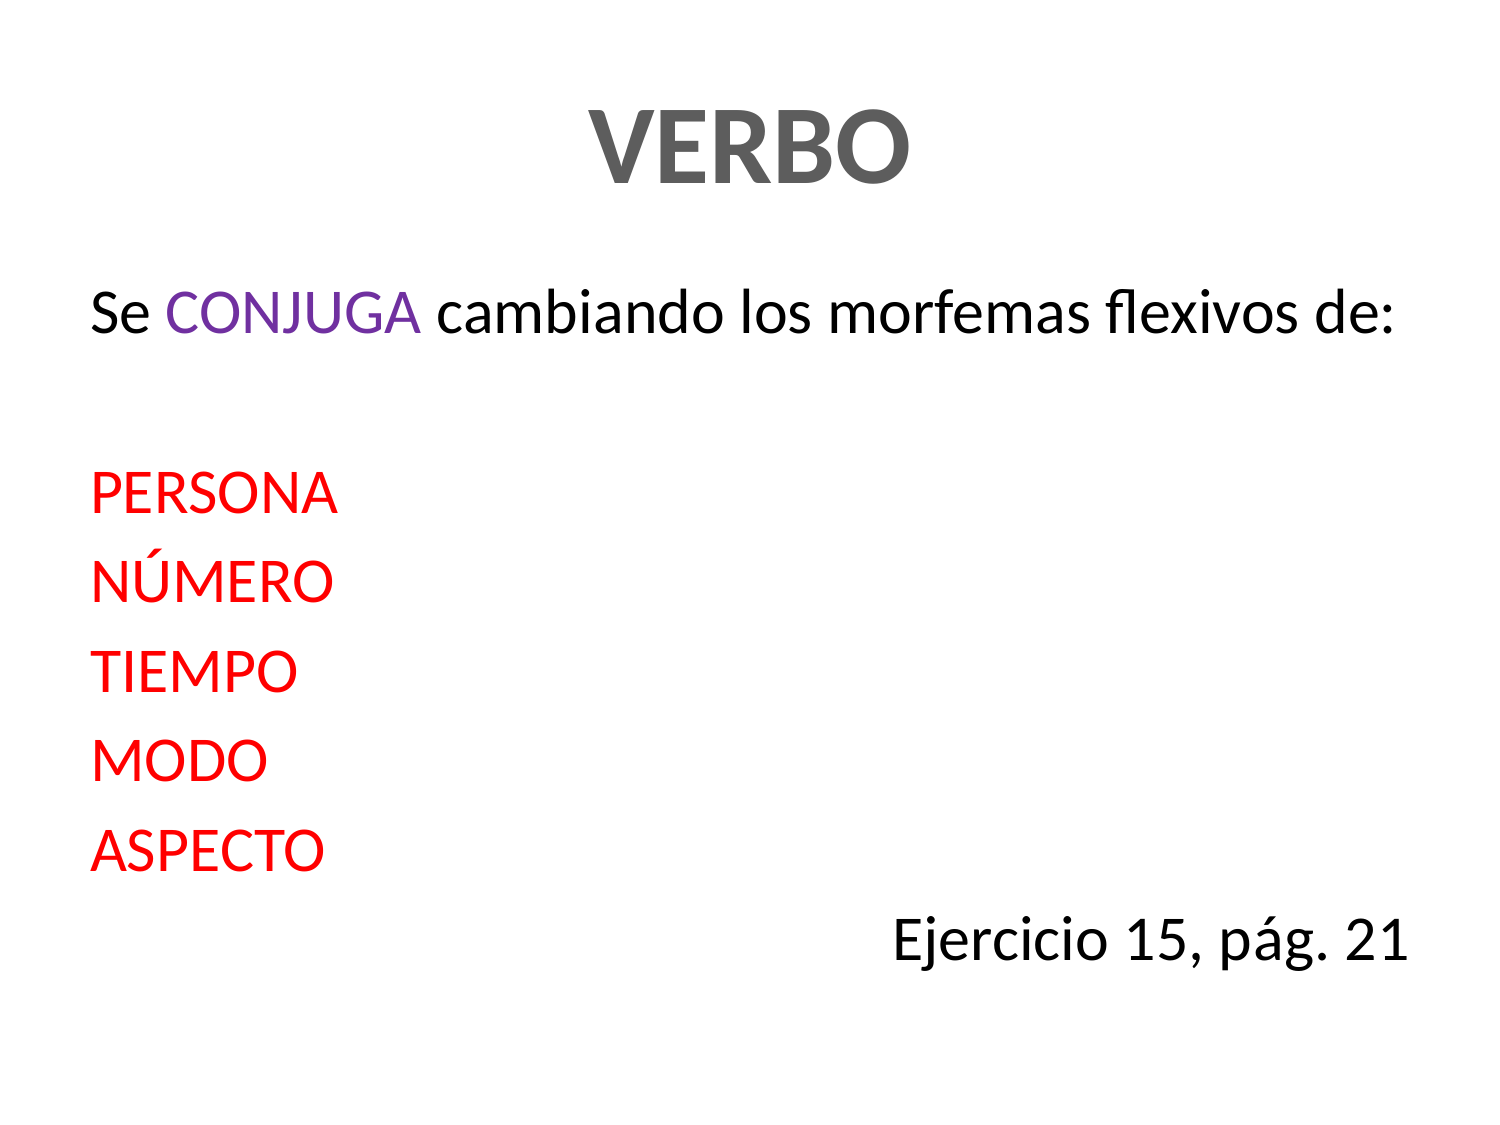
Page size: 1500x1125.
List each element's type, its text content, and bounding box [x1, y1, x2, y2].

title VERBO [75, 45, 1425, 233]
list Se CONJUGA cambiando los morfemas flexivos de: PERSONA NÚMERO TIEMPO MODO ASPECTO Ejercicio 15, pág. 21 [75, 262, 1425, 1005]
